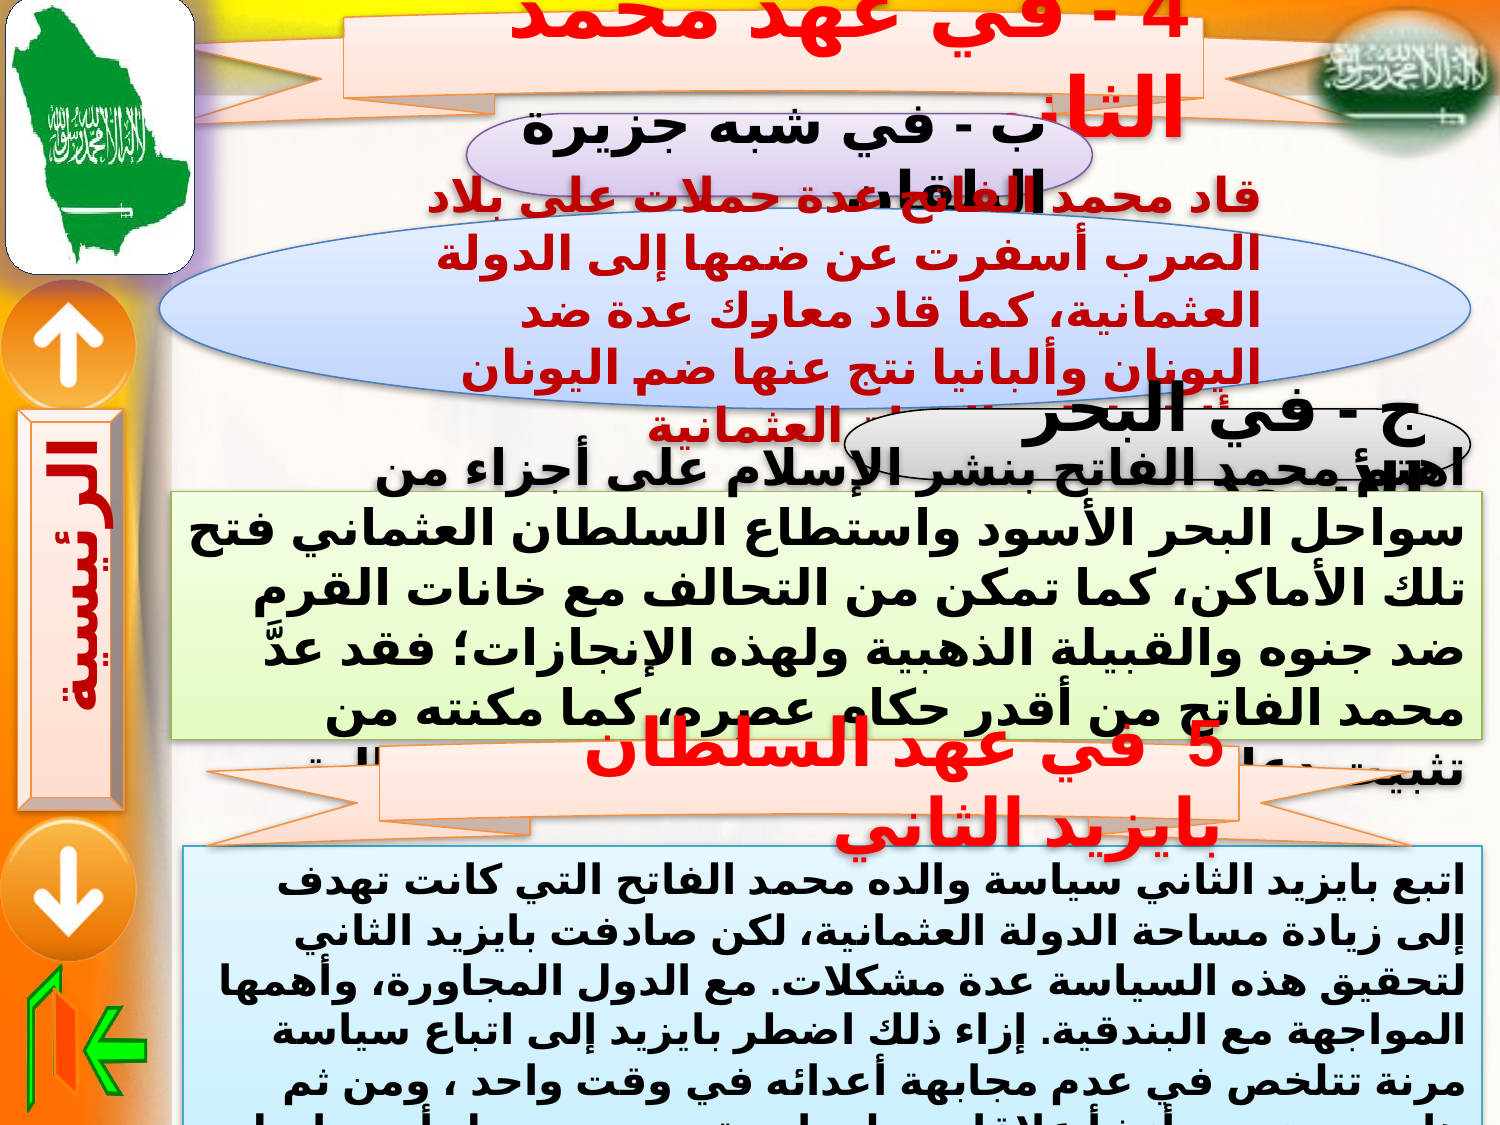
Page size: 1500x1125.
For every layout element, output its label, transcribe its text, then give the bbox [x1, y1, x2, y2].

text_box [0, 276, 154, 1125]
picture [5, 0, 195, 275]
text_box قاد محمد الفاتح عدة حملات على بلاد الصرب أسفرت عن ضمها إلى الدولة العثمانية، كما قاد معارك عدة ضد اليونان وألبانيا نتج عنها ضم اليونان وألبانيا إلى الدولة العثمانية [159, 207, 1472, 410]
text_box 4 - في عهد محمد الثاني [226, 9, 1287, 124]
text_box ب - في شبه جزيرة البلقان [465, 112, 1094, 198]
text_box ج - في البحر الأسود [843, 408, 1472, 481]
text_box 5 في عهد السلطان بايزيد الثاني [206, 738, 1413, 847]
text_box اهتم محمد الفاتح بنشر الإسلام على أجزاء من سواحل البحر الأسود واستطاع السلطان العثماني فتح تلك الأماكن، كما تمكن من التحالف مع خانات القرم ضد جنوه والقبيلة الذهبية ولهذه الإنجازات؛ فقد عدَّ محمد الفاتح من أقدر حكام عصره، كما مكنته من تثبيت دعائم الدولة العثمانية، لأربعة قرون متتالية. [170, 491, 1483, 740]
picture [218, 57, 315, 109]
picture [272, 815, 1347, 845]
text_box اتبع بايزيد الثاني سياسة والده محمد الفاتح التي كانت تهدف إلى زيادة مساحة الدولة العثمانية، لكن صادفت بايزيد الثاني لتحقيق هذه السياسة عدة مشكلات. مع الدول المجاورة، وأهمها المواجهة مع البندقية. إزاء ذلك اضطر بايزيد إلى اتباع سياسة مرنة تتلخص في عدم مجابهة أعدائه في وقت واحد ، ومن ثم هادن بعضهم وأنشأ علاقات دبلوماسية مع بعض دول أوروبا، بل وساعد بعضها عسكرياً حين أيقن أن ذلك يخدم مسألة الحفاظ على حدود دولته . [182, 845, 1483, 1125]
picture [154, 0, 1500, 1125]
